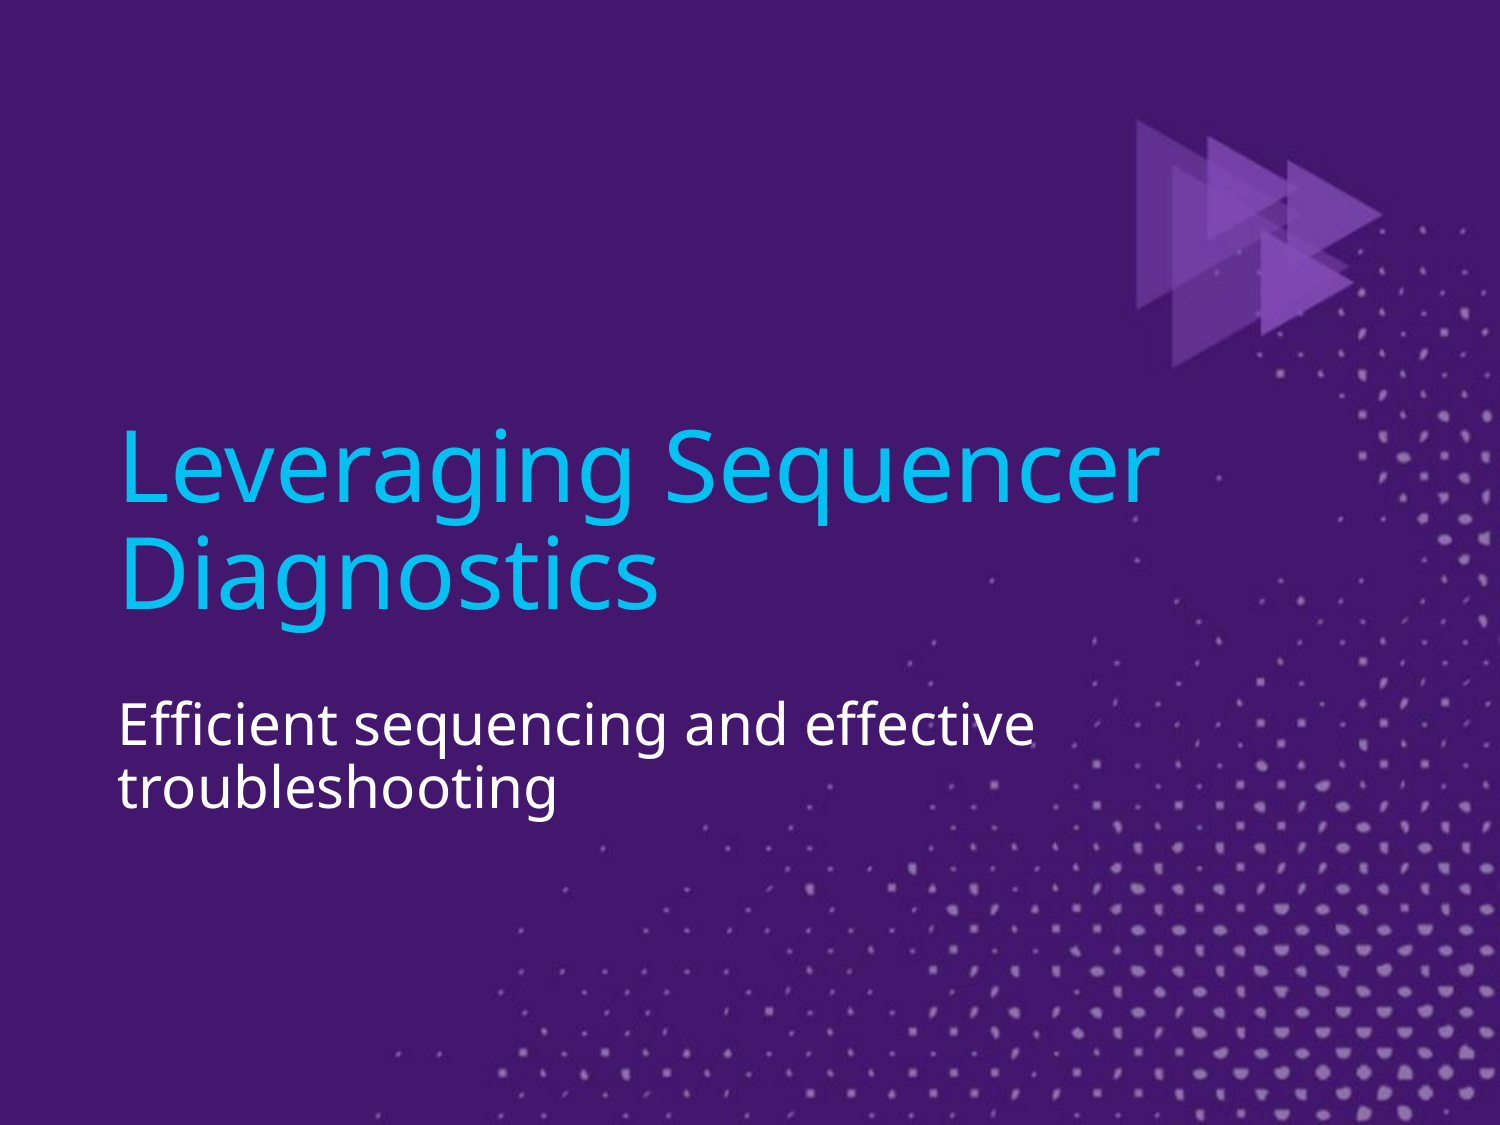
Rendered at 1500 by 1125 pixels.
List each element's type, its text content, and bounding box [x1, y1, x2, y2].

title Leveraging Sequencer Diagnostics [102, 398, 1251, 649]
subtitle Efficient sequencing and effective troubleshooting [102, 687, 1251, 764]
picture [0, 0, 1500, 1125]
